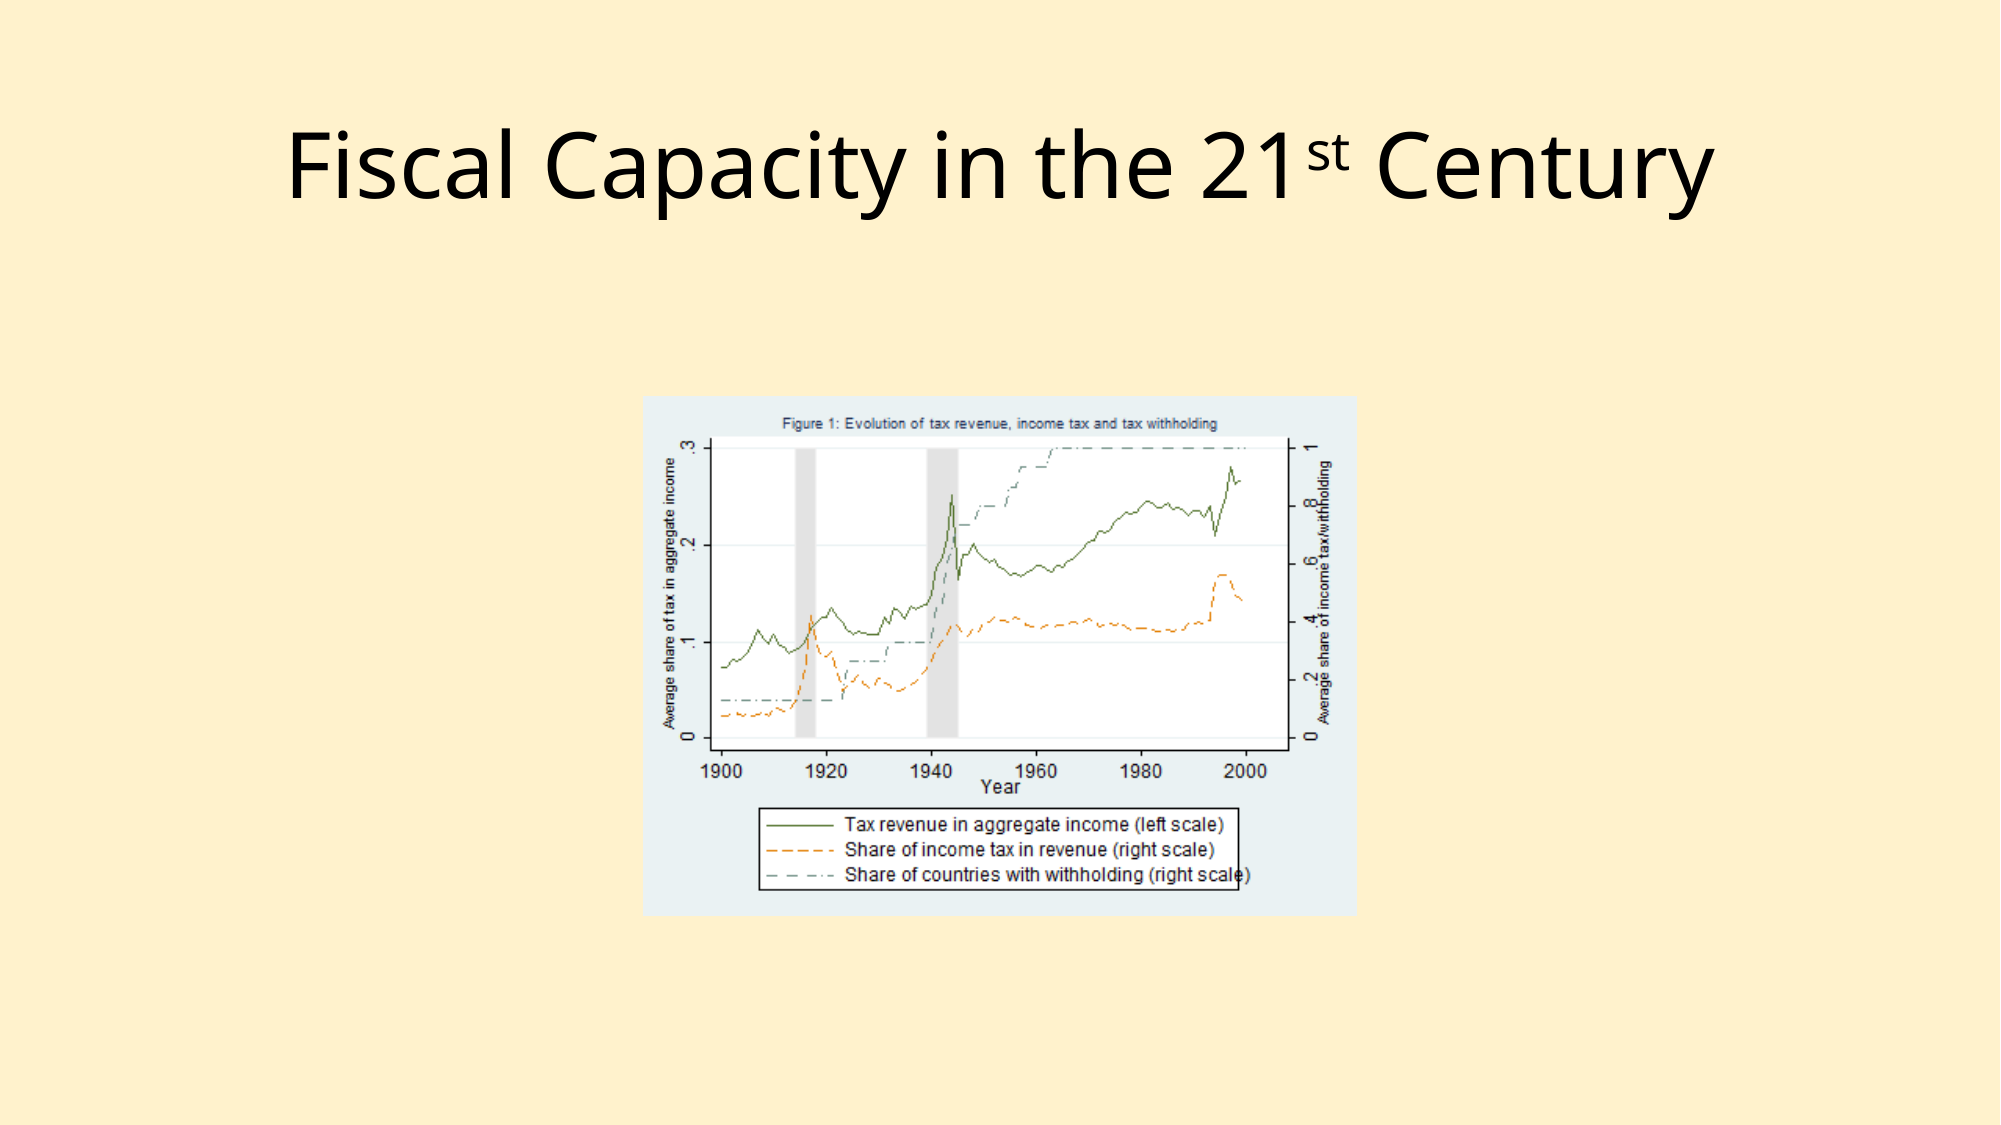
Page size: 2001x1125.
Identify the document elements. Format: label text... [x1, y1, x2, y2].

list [643, 396, 1357, 916]
title Fiscal Capacity in the 21st Century [137, 59, 1863, 278]
